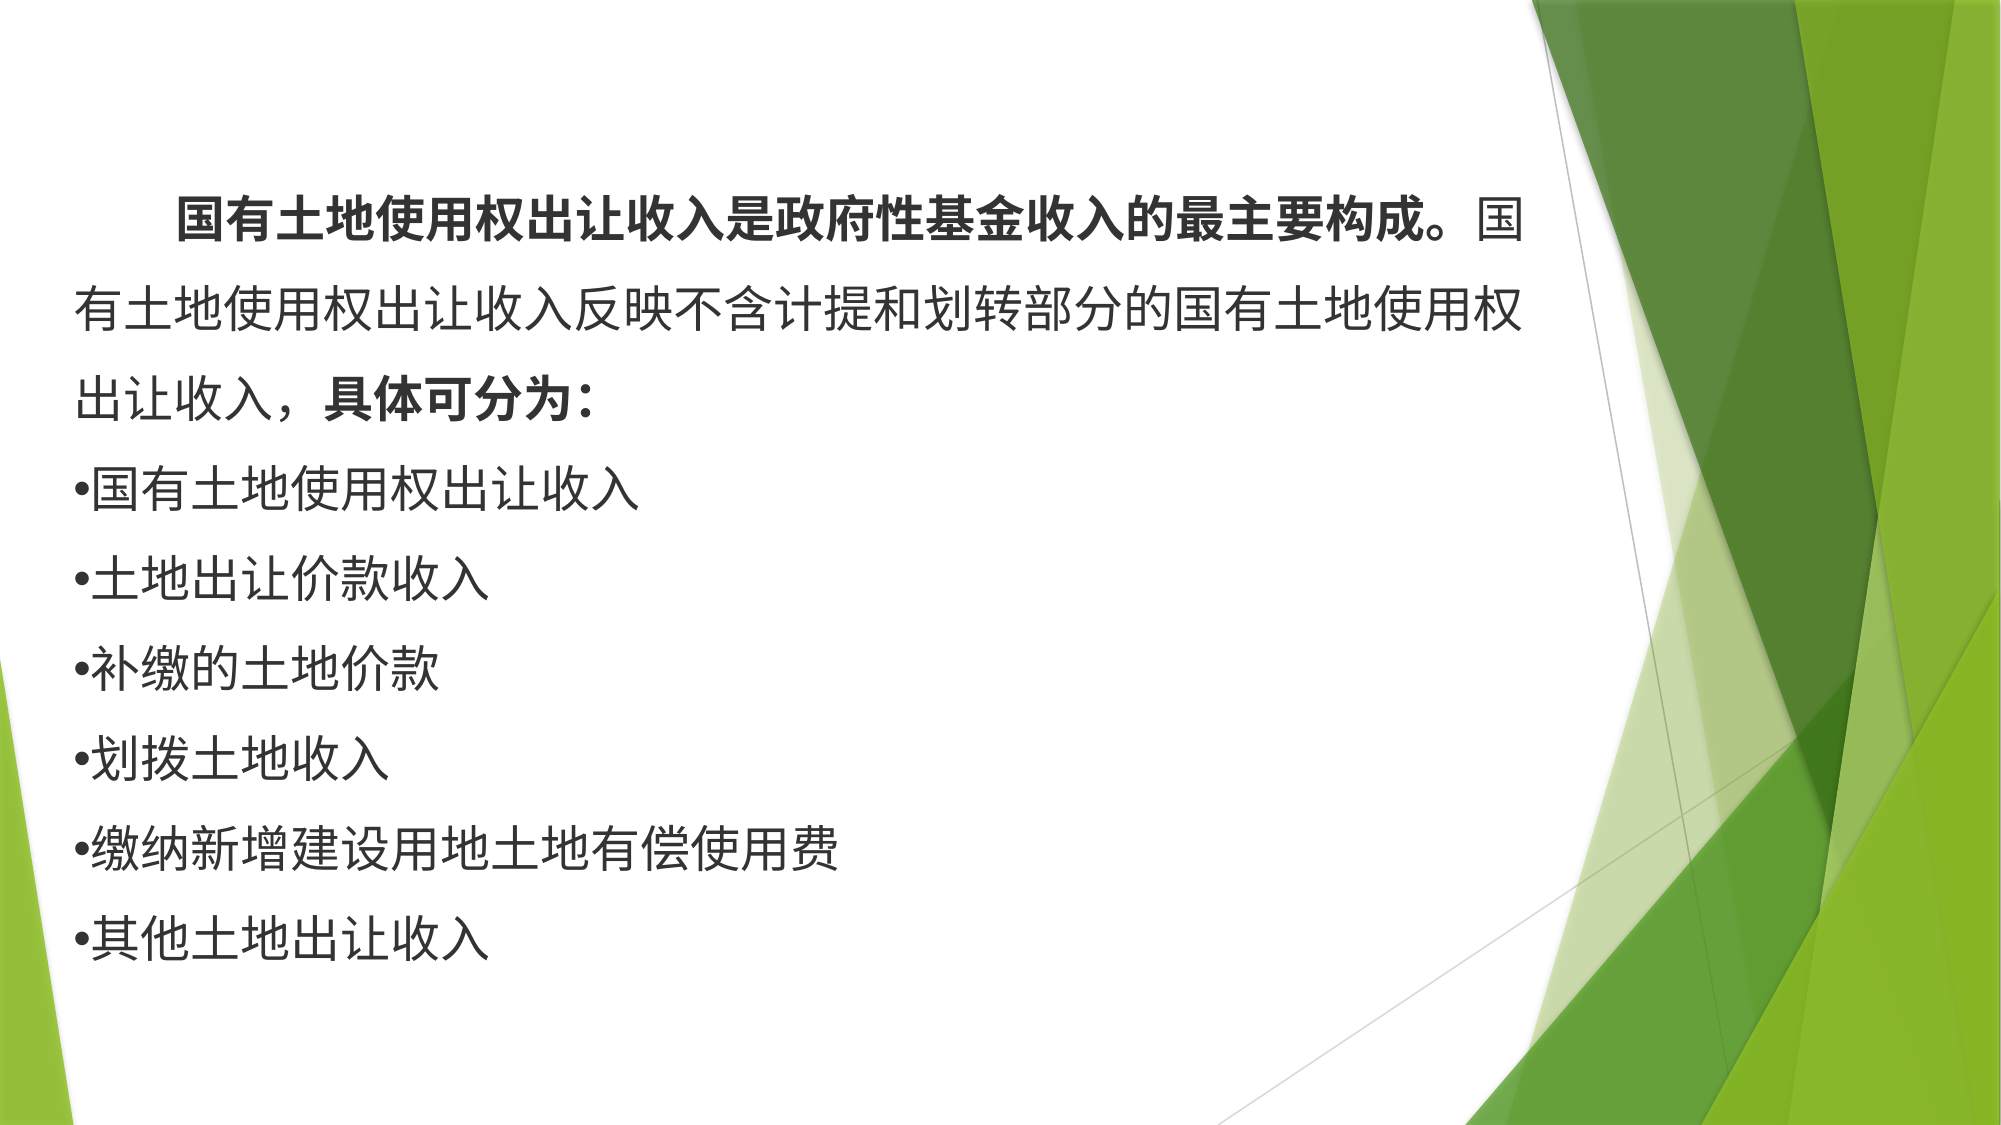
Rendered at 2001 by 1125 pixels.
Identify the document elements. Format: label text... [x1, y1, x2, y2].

text_box 国有土地使用权出让收入是政府性基金收入的最主要构成。国有土地使用权出让收入反映不含计提和划转部分的国有土地使用权出让收入，具体可分为： 国有土地使用权出让收入 土地出让价款收入 补缴的土地价款 划拨土地收入 缴纳新增建设用地土地有偿使用费 其他土地出让收入 [58, 150, 1571, 976]
